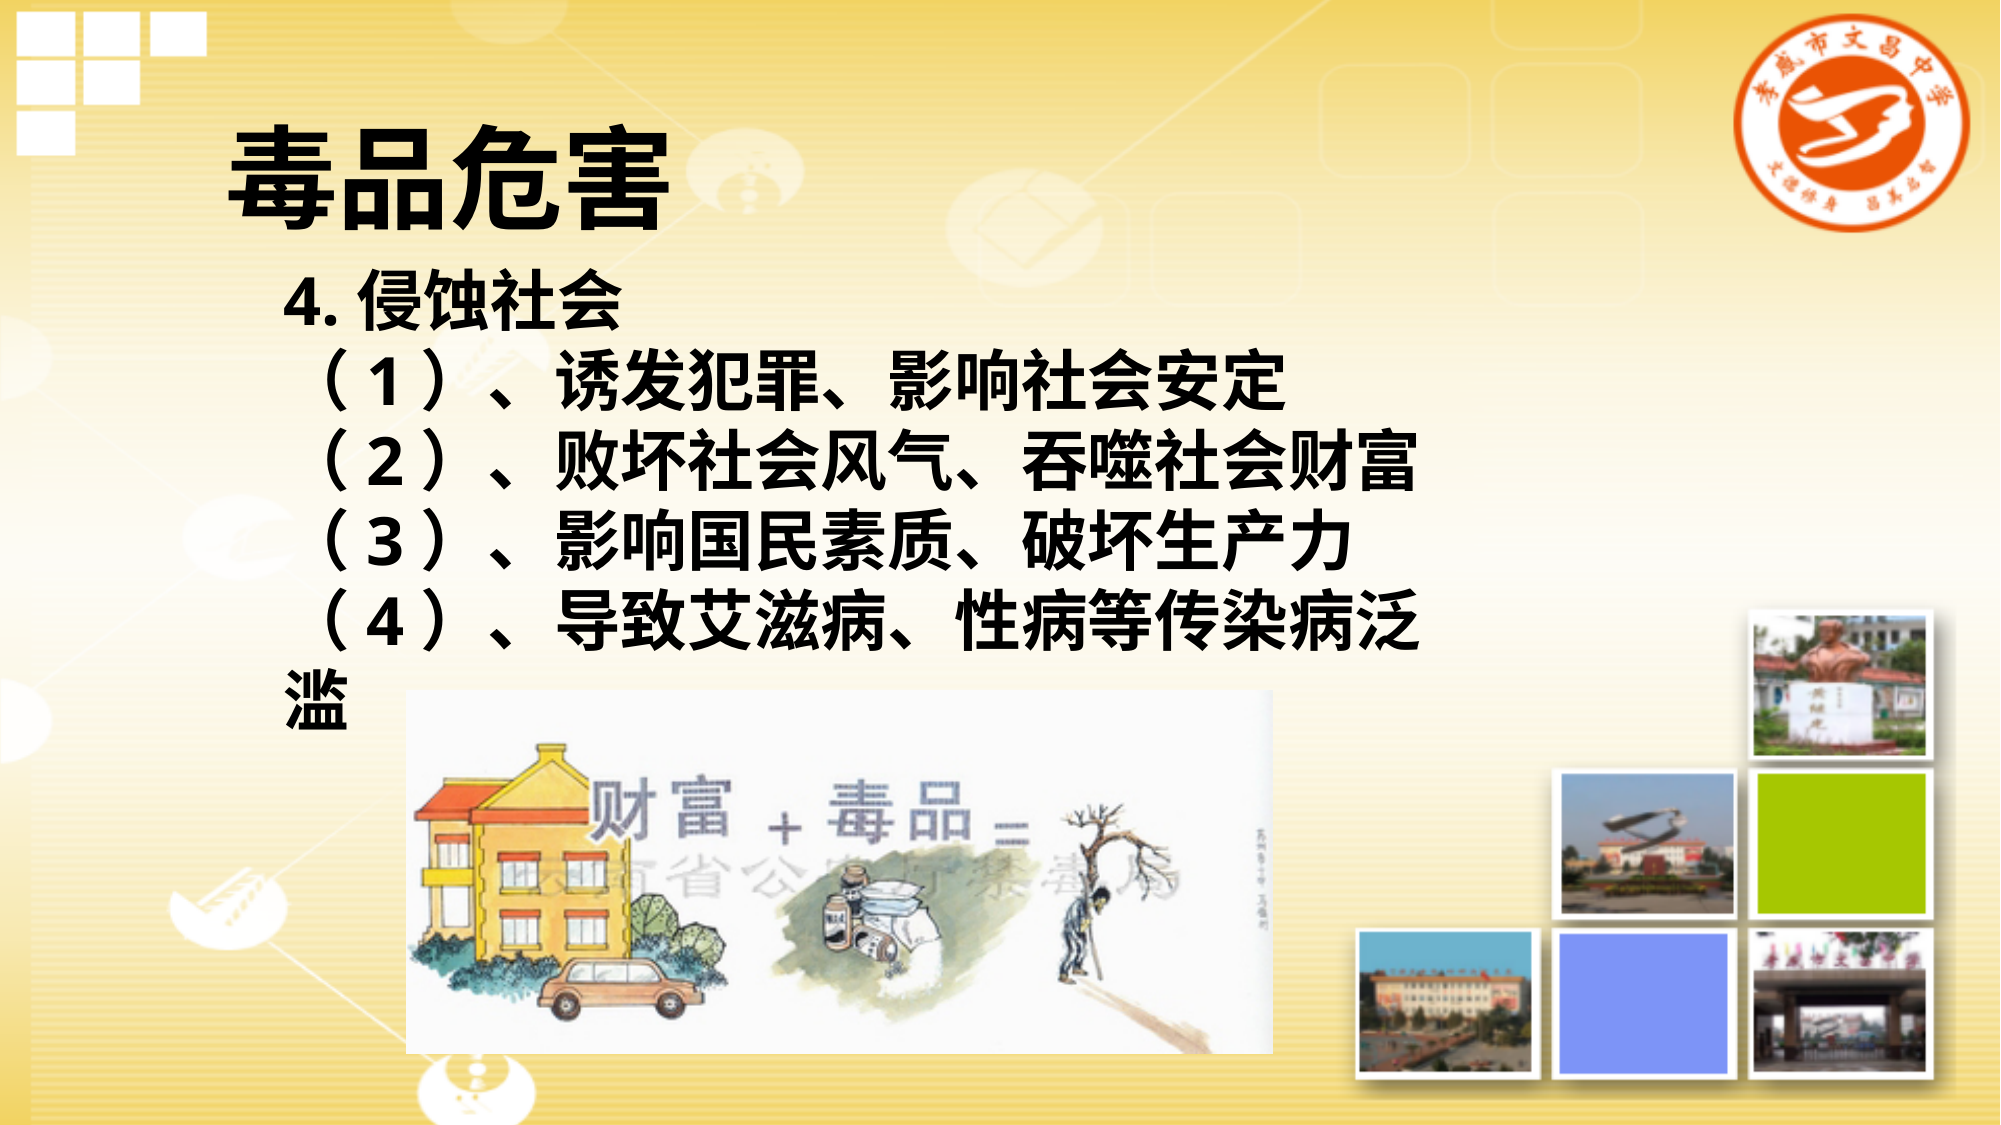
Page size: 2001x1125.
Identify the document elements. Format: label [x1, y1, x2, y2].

picture [0, 0, 2000, 1125]
list [406, 690, 1273, 1054]
